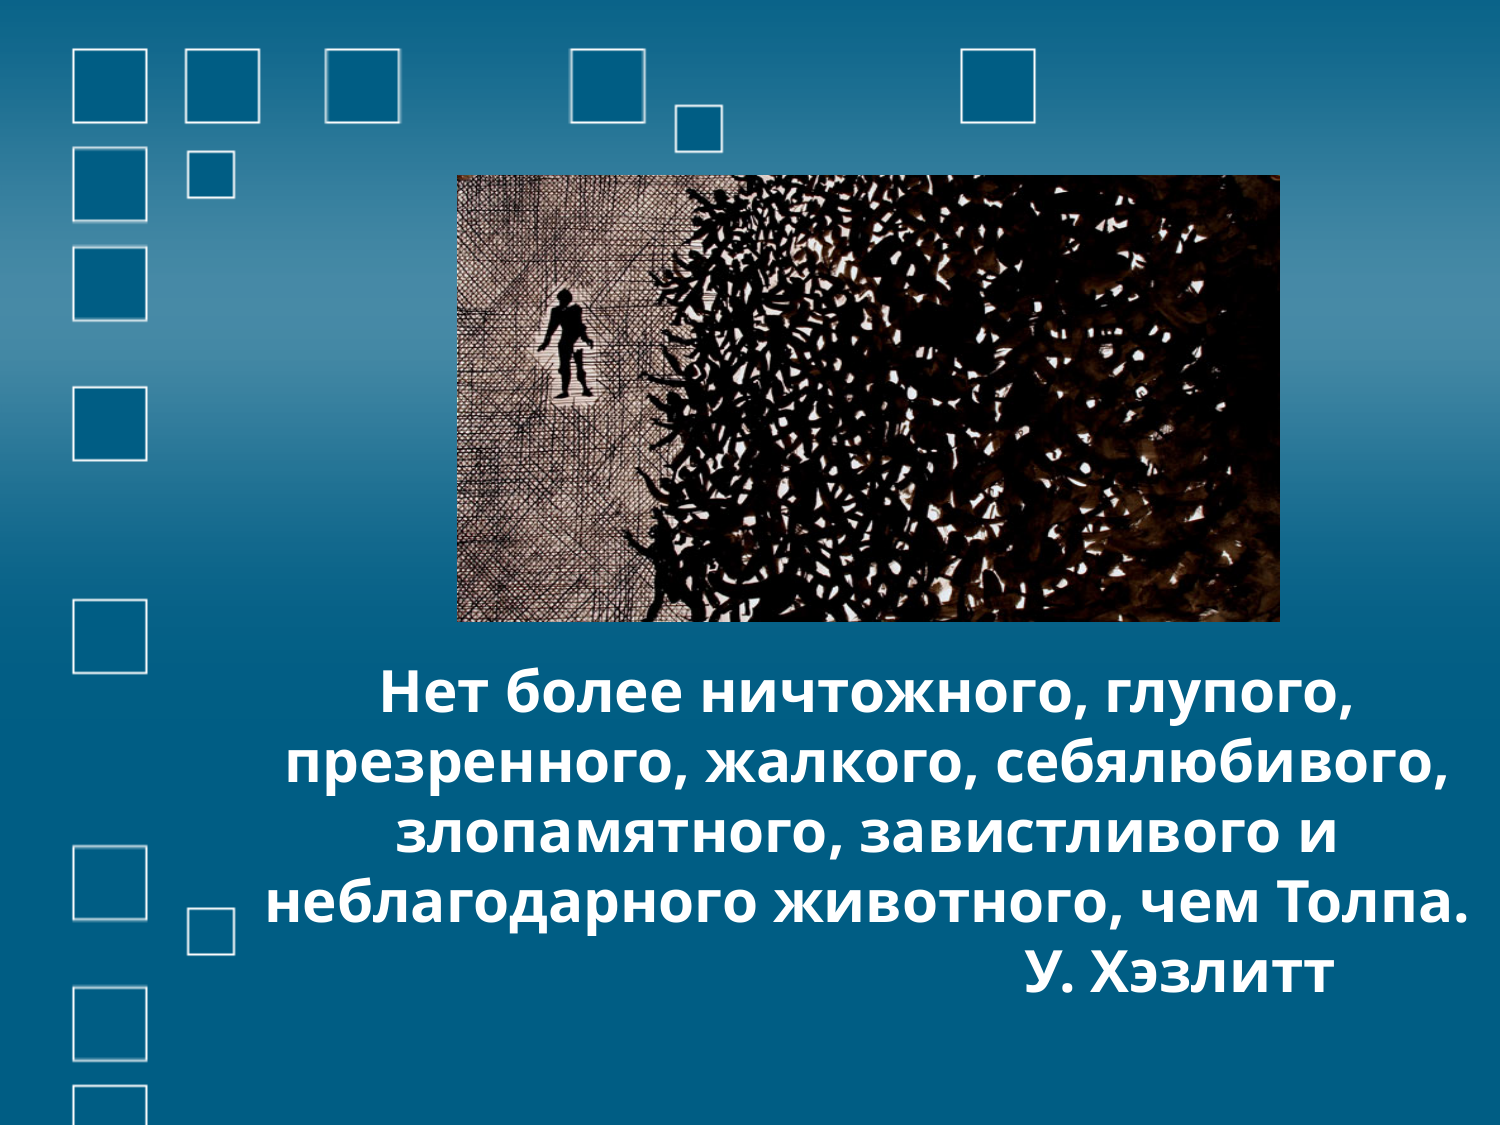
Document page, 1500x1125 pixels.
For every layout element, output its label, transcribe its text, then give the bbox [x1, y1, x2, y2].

picture [72, 1085, 147, 1125]
picture [72, 845, 147, 922]
picture [0, 11, 1500, 621]
picture [187, 908, 234, 956]
picture [72, 599, 147, 674]
title Нет более ничтожного, глупого, презренного, жалкого, себялюбивого, злопамятного, завистливого и неблагодарного животного, чем Толпа. У. Хэзлитт [234, 468, 1500, 1125]
picture [72, 985, 147, 1062]
